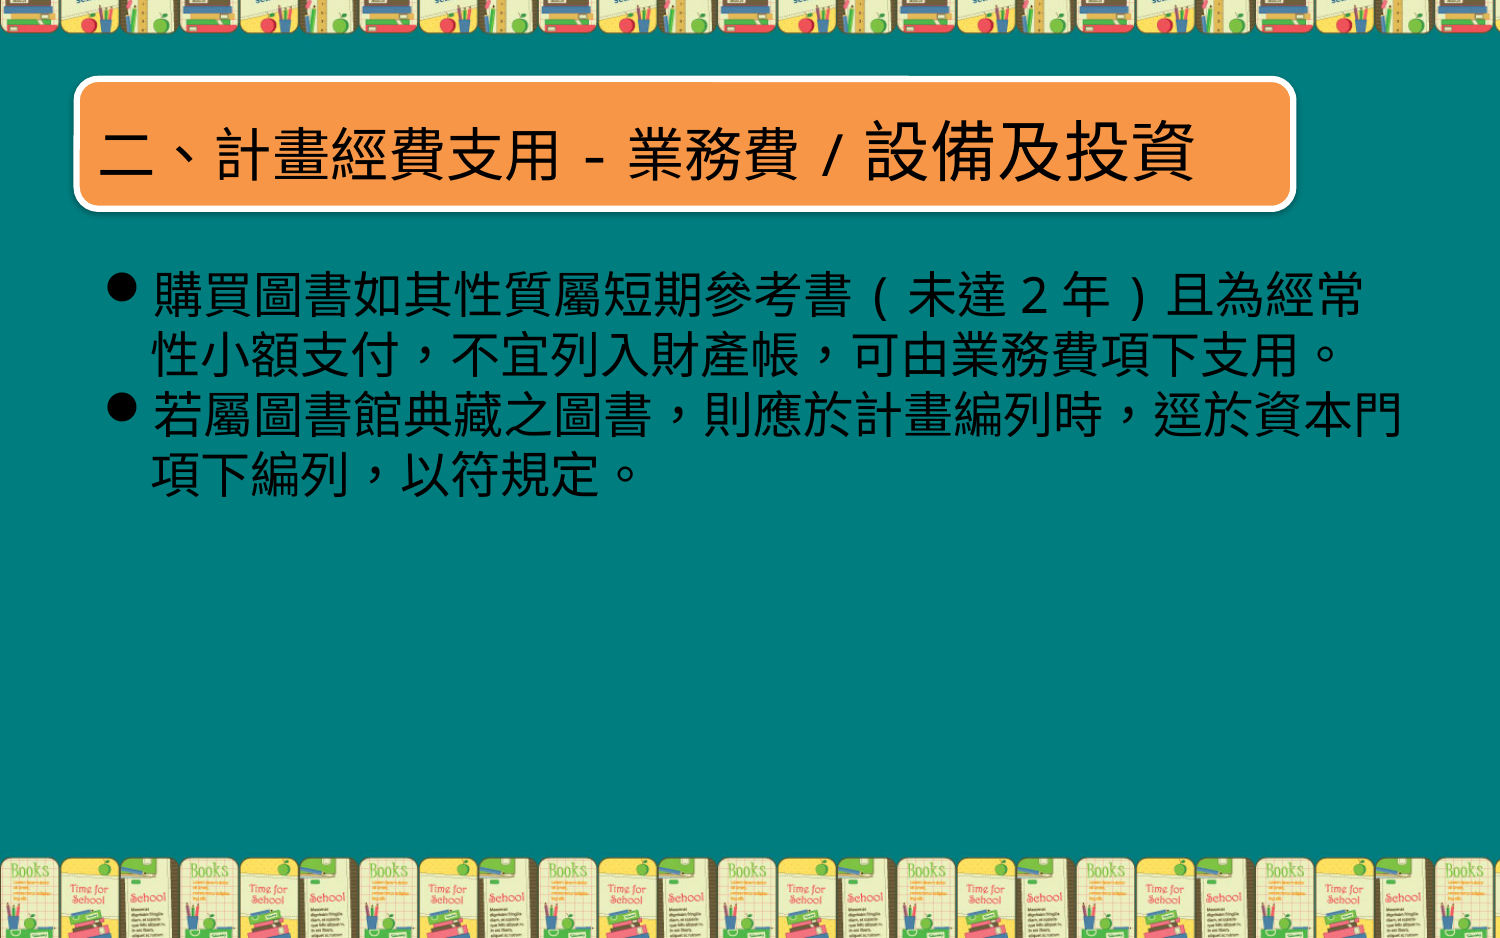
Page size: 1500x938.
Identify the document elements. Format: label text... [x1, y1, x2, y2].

text_box [73, 75, 1297, 212]
text_box 二、計畫經費支用-業務費/設備及投資 [82, 102, 1247, 278]
text_box 購買圖書如其性質屬短期參考書(未達2年)且為經常性小額支付，不宜列入財產帳，可由業務費項下支用。 若屬圖書館典藏之圖書，則應於計畫編列時，逕於資本門項下編列，以符規定。 [88, 256, 1424, 691]
picture [0, 0, 1500, 938]
